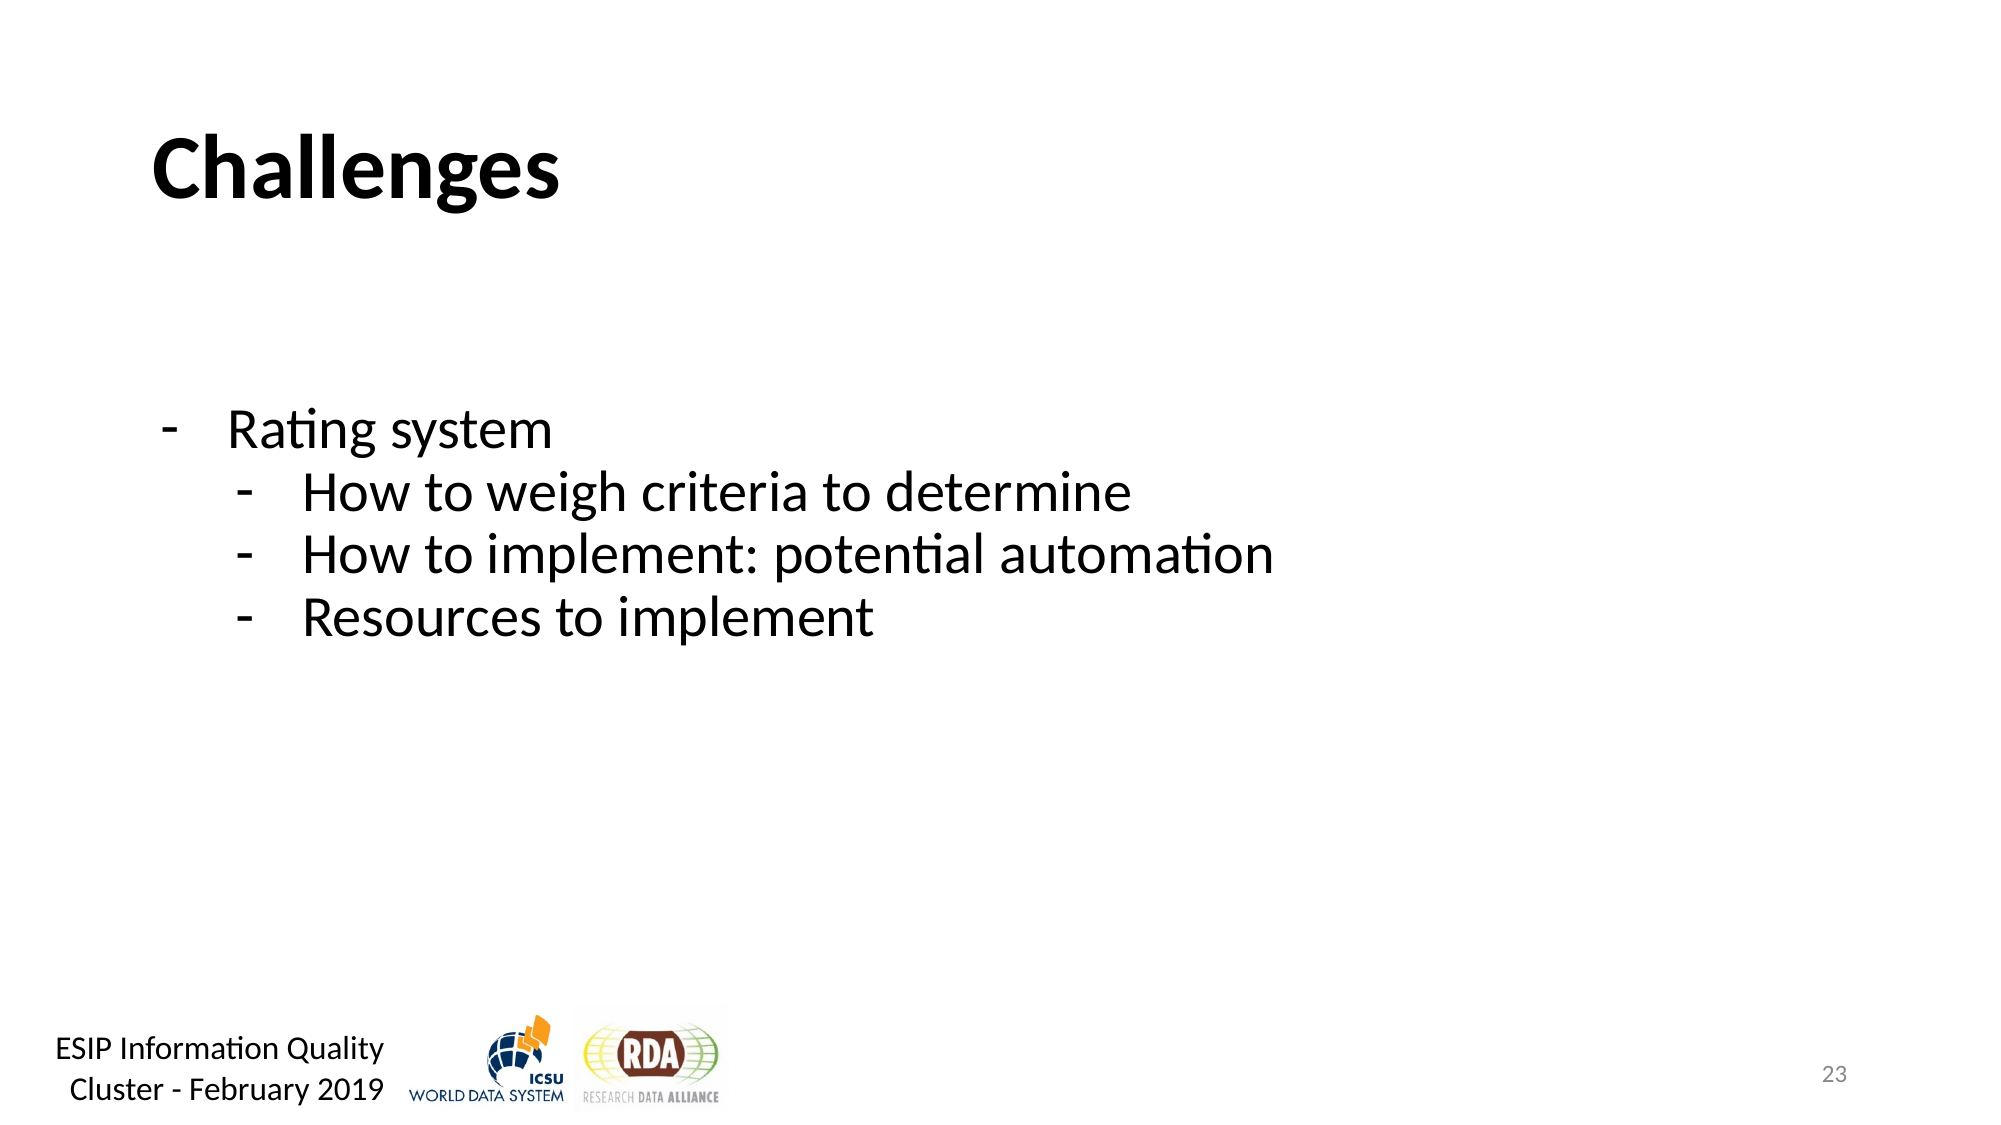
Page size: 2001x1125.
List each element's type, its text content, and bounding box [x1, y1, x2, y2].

picture [398, 1003, 729, 1113]
slide_number 23 [1412, 1042, 1863, 1103]
list Rating system How to weigh criteria to determine How to implement: potential automation Resources to implement [137, 299, 1863, 1014]
text_box ESIP Information Quality Cluster - February 2019 [17, 1019, 393, 1075]
title Challenges [137, 59, 1863, 278]
